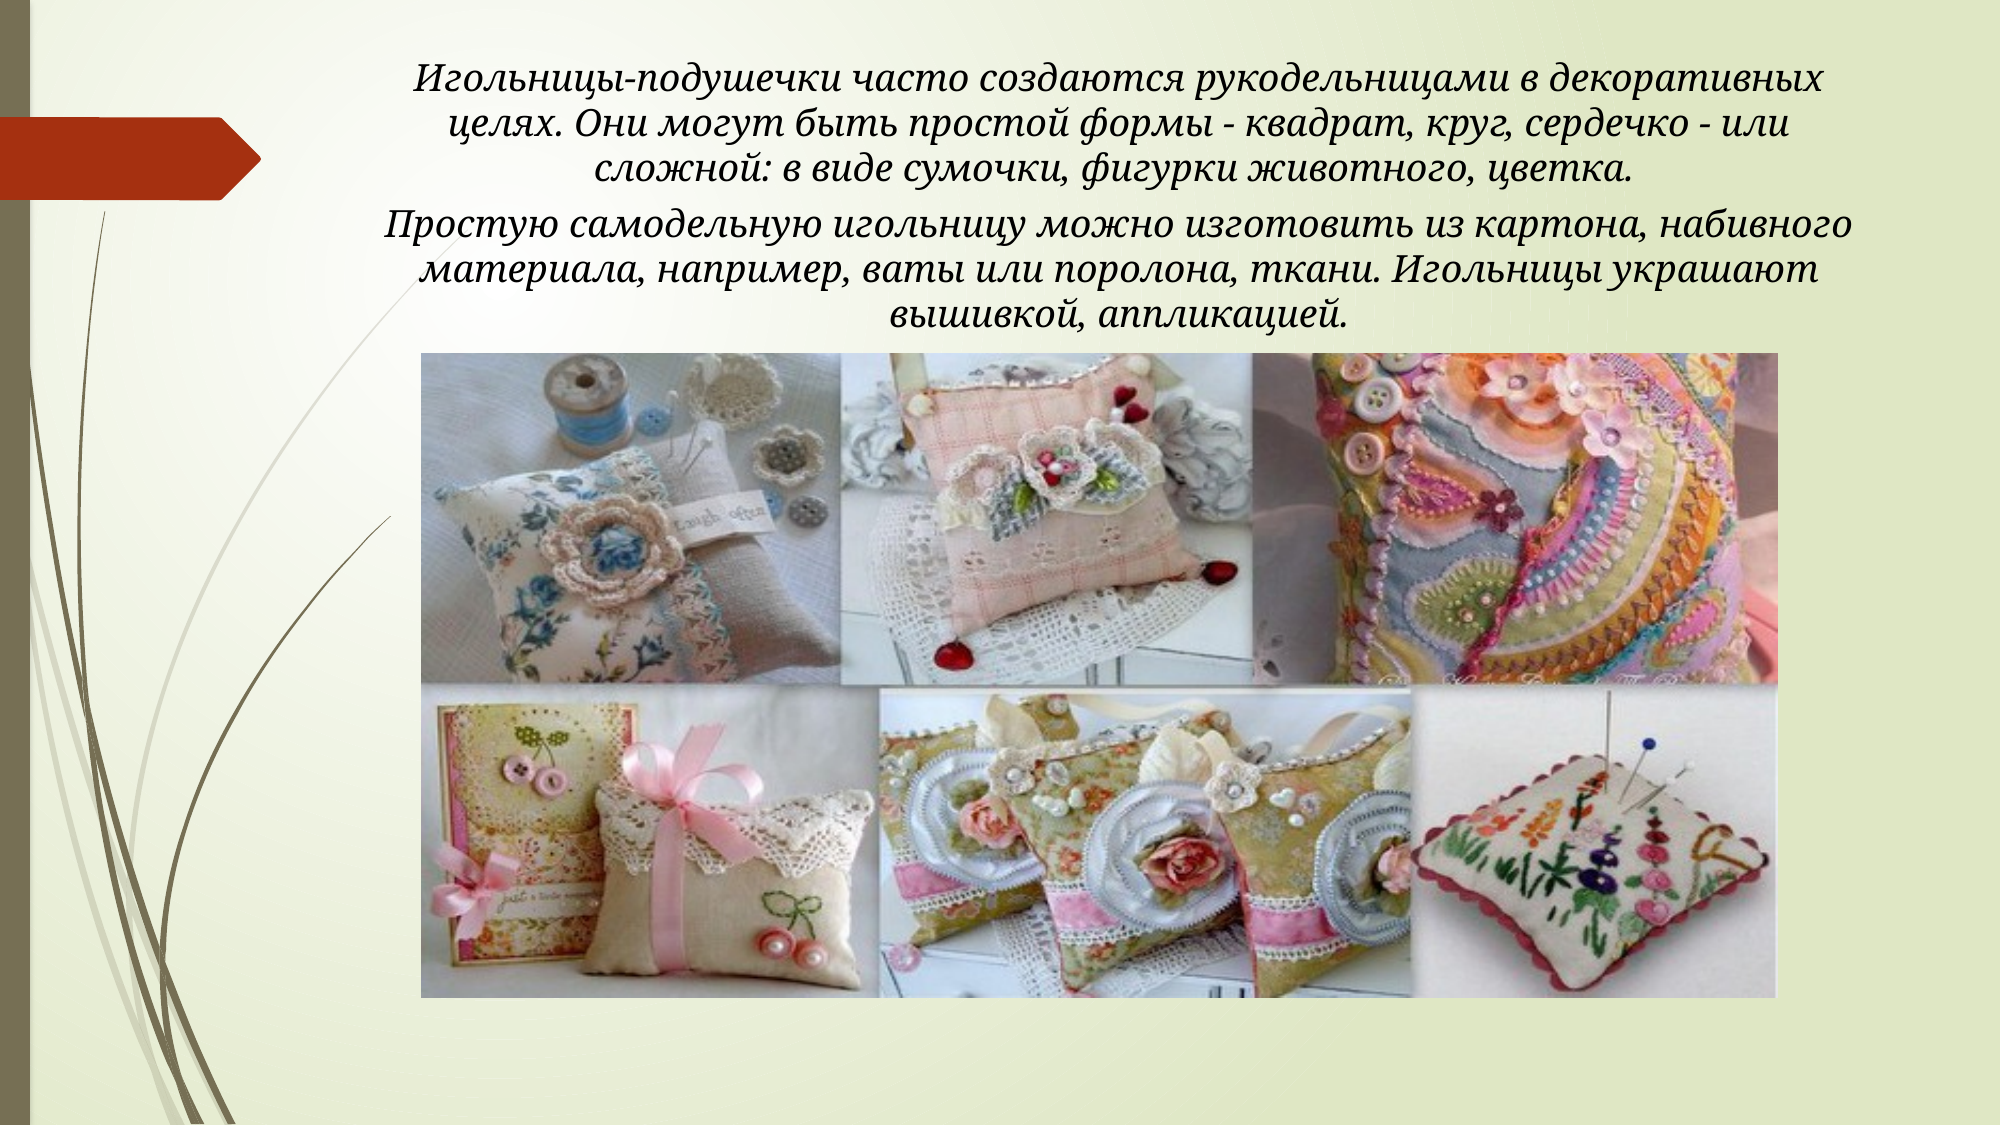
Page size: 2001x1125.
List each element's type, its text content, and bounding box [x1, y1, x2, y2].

text_box Игольницы-подушечки часто создаются рукодельницами в декоративных целях. Они могут быть простой формы - квадрат, круг, сердечко - или сложной: в виде сумочки, фигурки животного, цветка. Простую самодельную игольницу можно изготовить из картона, набивного материала, например, ваты или поролона, ткани. Игольницы украшают вышивкой, аппликацией. [367, 46, 1872, 391]
picture [420, 353, 1779, 998]
